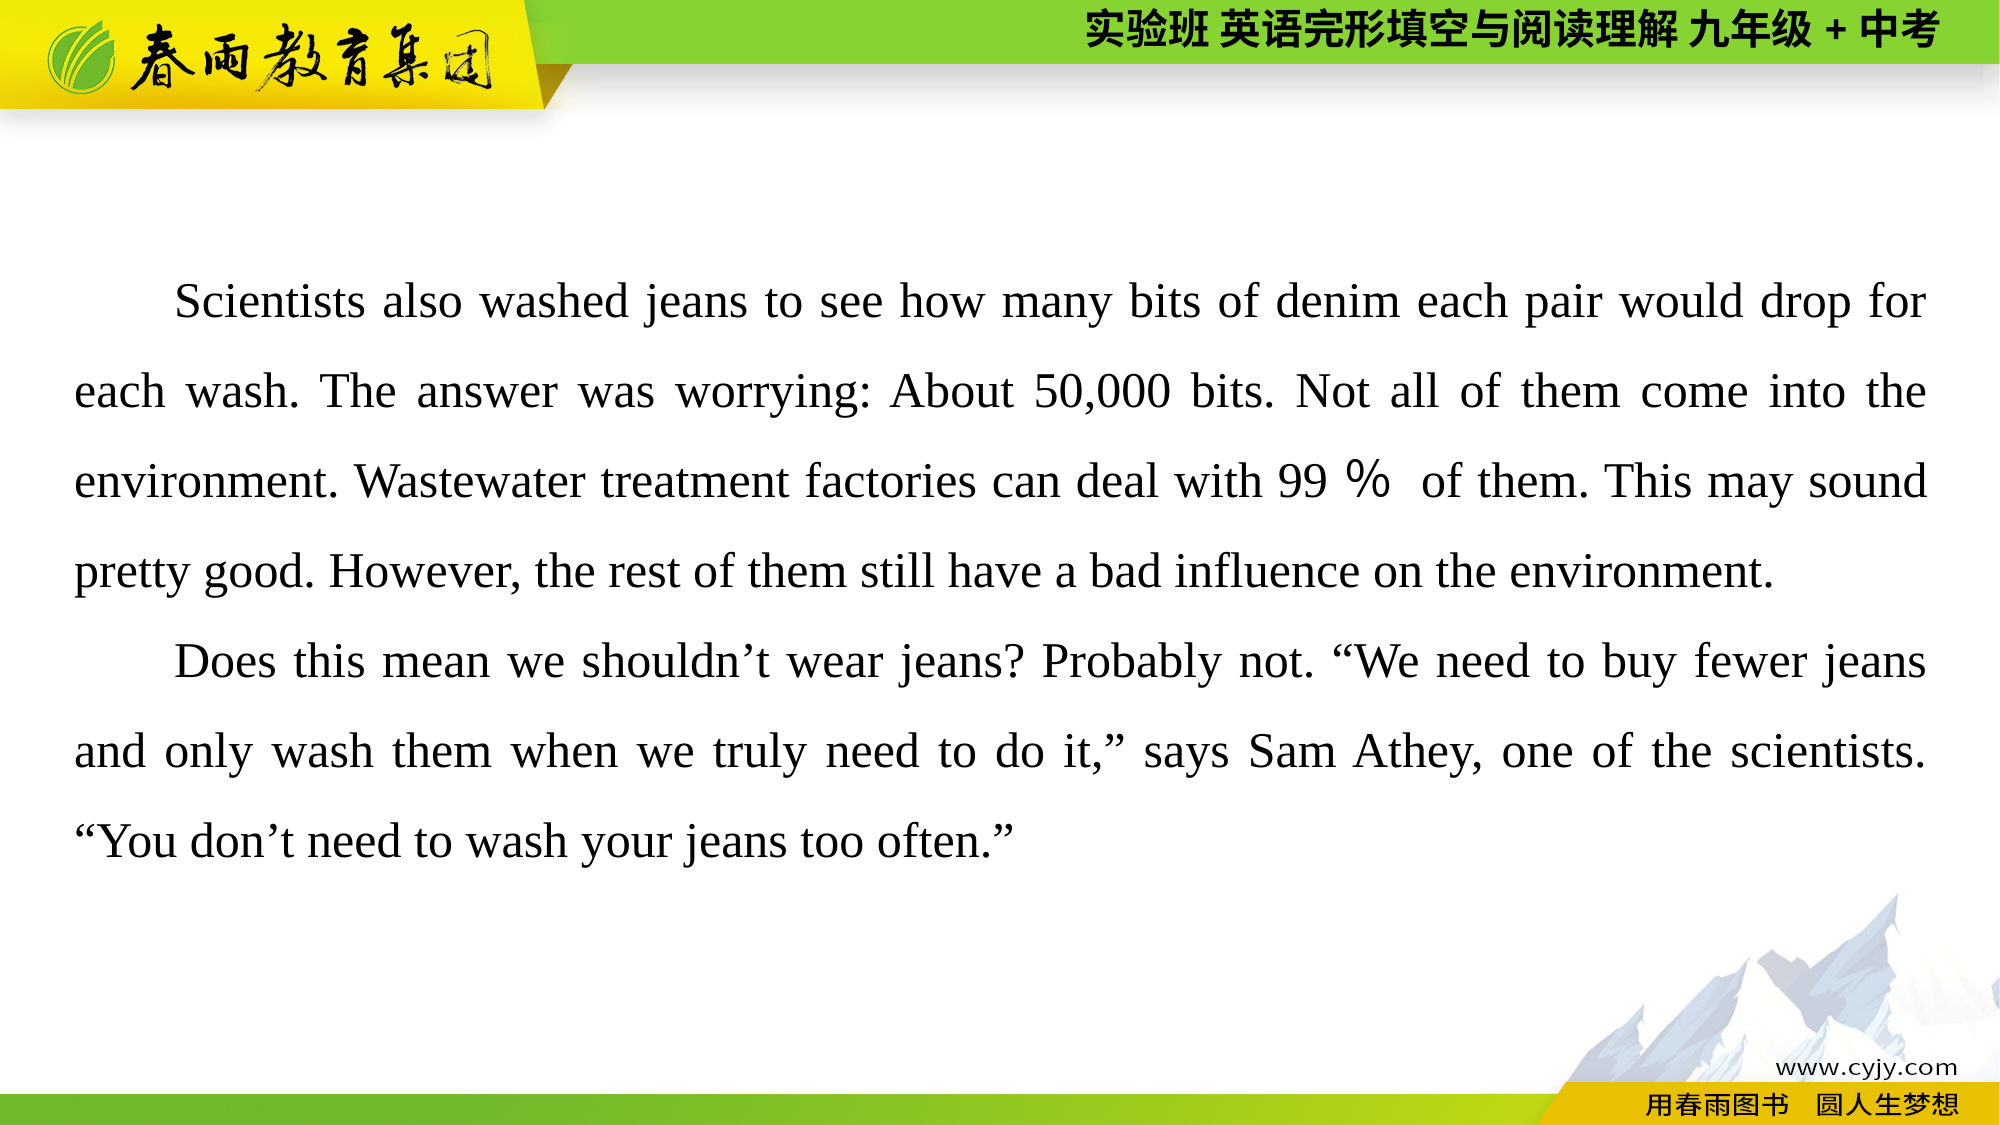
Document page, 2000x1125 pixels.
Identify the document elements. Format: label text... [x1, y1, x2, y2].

list Scientists also washed jeans to see how many bits of denim each pair would drop for each wash. The answer was worrying: About 50,000 bits. Not all of them come into the environment. Wastewater treatment factories can deal with 99％ of them. This may sound pretty good. However, the rest of them still have a bad influence on the environment. Does this mean we shouldn’t wear jeans? Probably not. “We need to buy fewer jeans and only wash them when we truly need to do it,” says Sam Athey, one of the scientists. “You don’t need to wash your jeans too often.” [59, 230, 1944, 882]
picture [0, 0, 2000, 1125]
